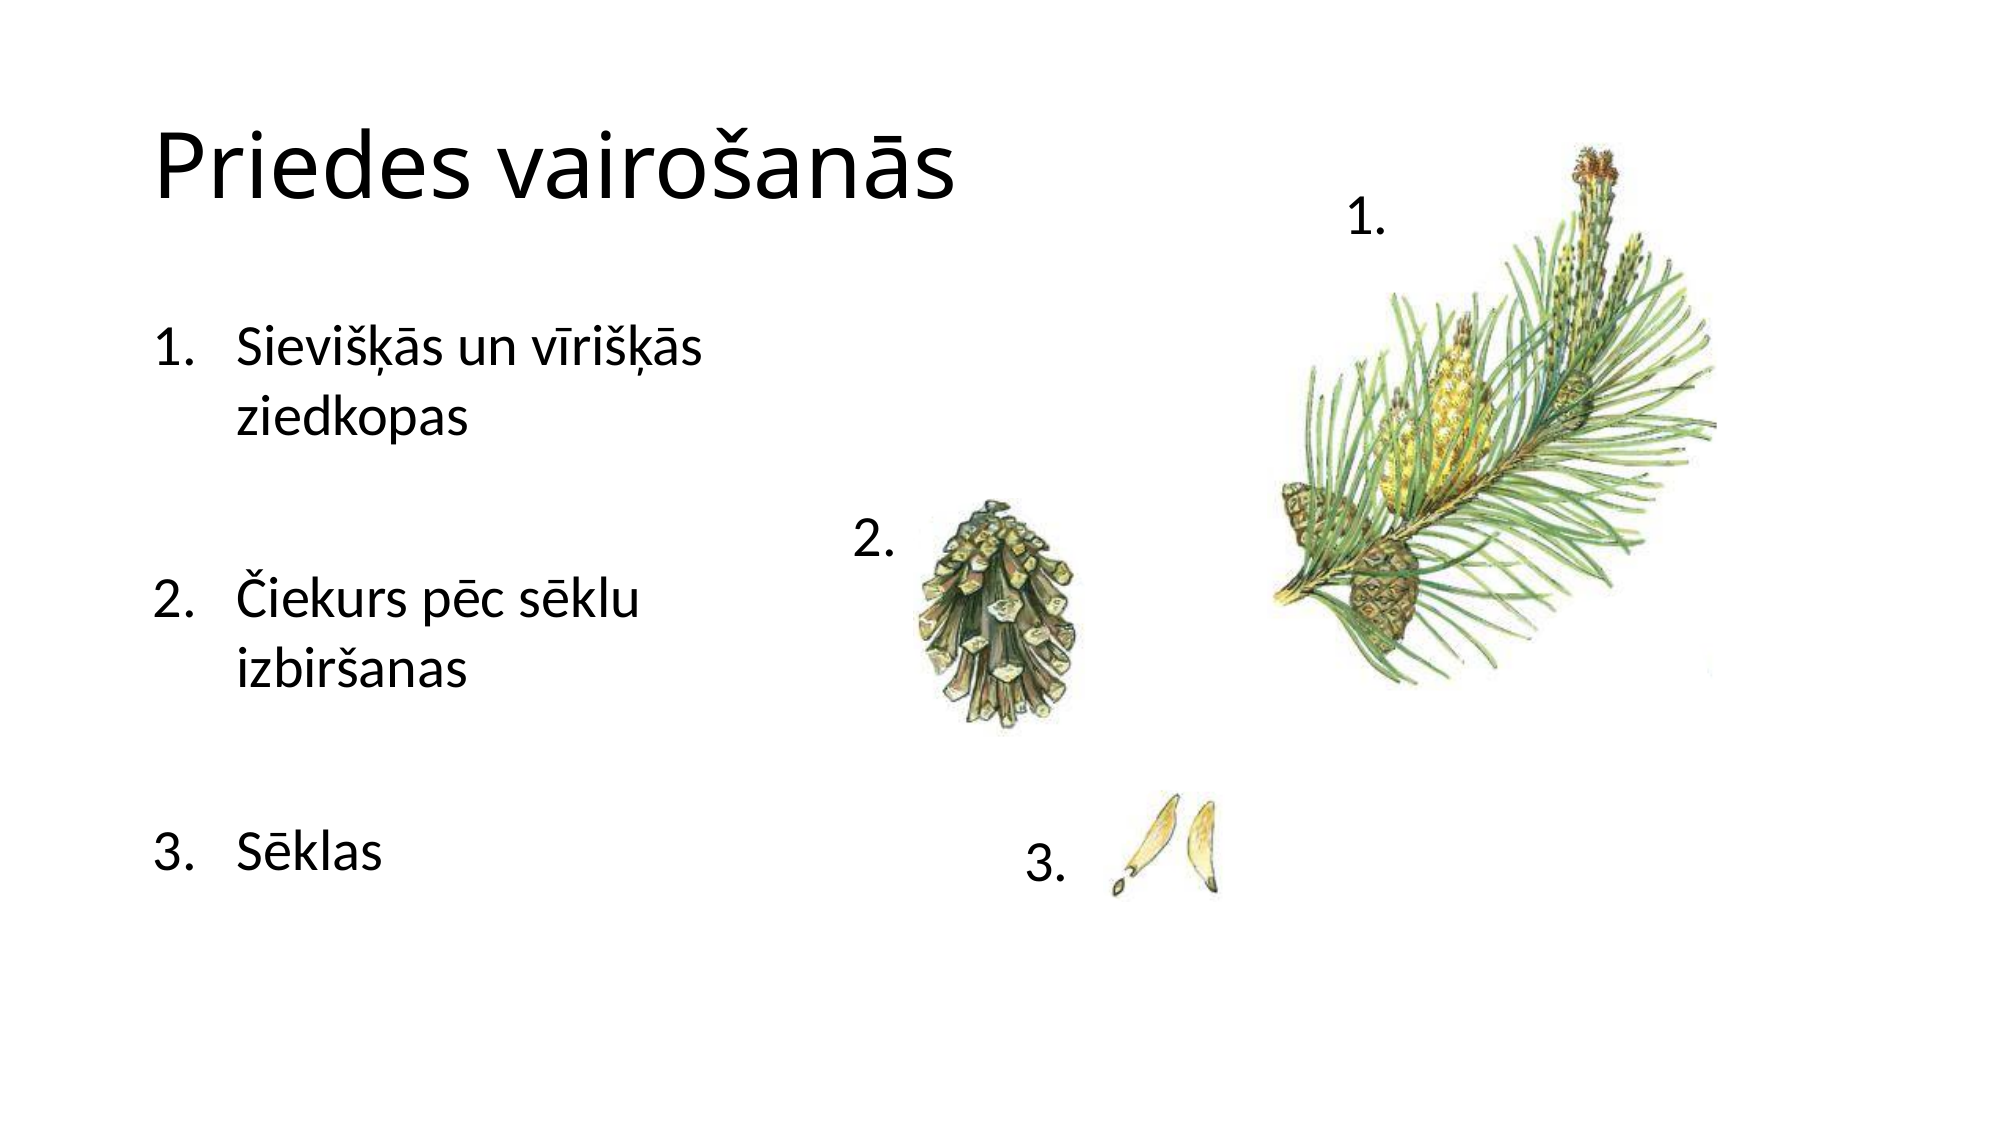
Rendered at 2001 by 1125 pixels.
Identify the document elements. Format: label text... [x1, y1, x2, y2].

text_box 3. [1009, 816, 1084, 901]
list Sievišķās un vīrišķās ziedkopas Čiekurs pēc sēklu izbiršanas Sēklas [137, 299, 742, 1014]
picture [1267, 138, 1728, 700]
text_box 2. [838, 490, 912, 576]
title Priedes vairošanās [137, 59, 1863, 278]
picture [1103, 789, 1229, 902]
picture [913, 498, 1096, 740]
